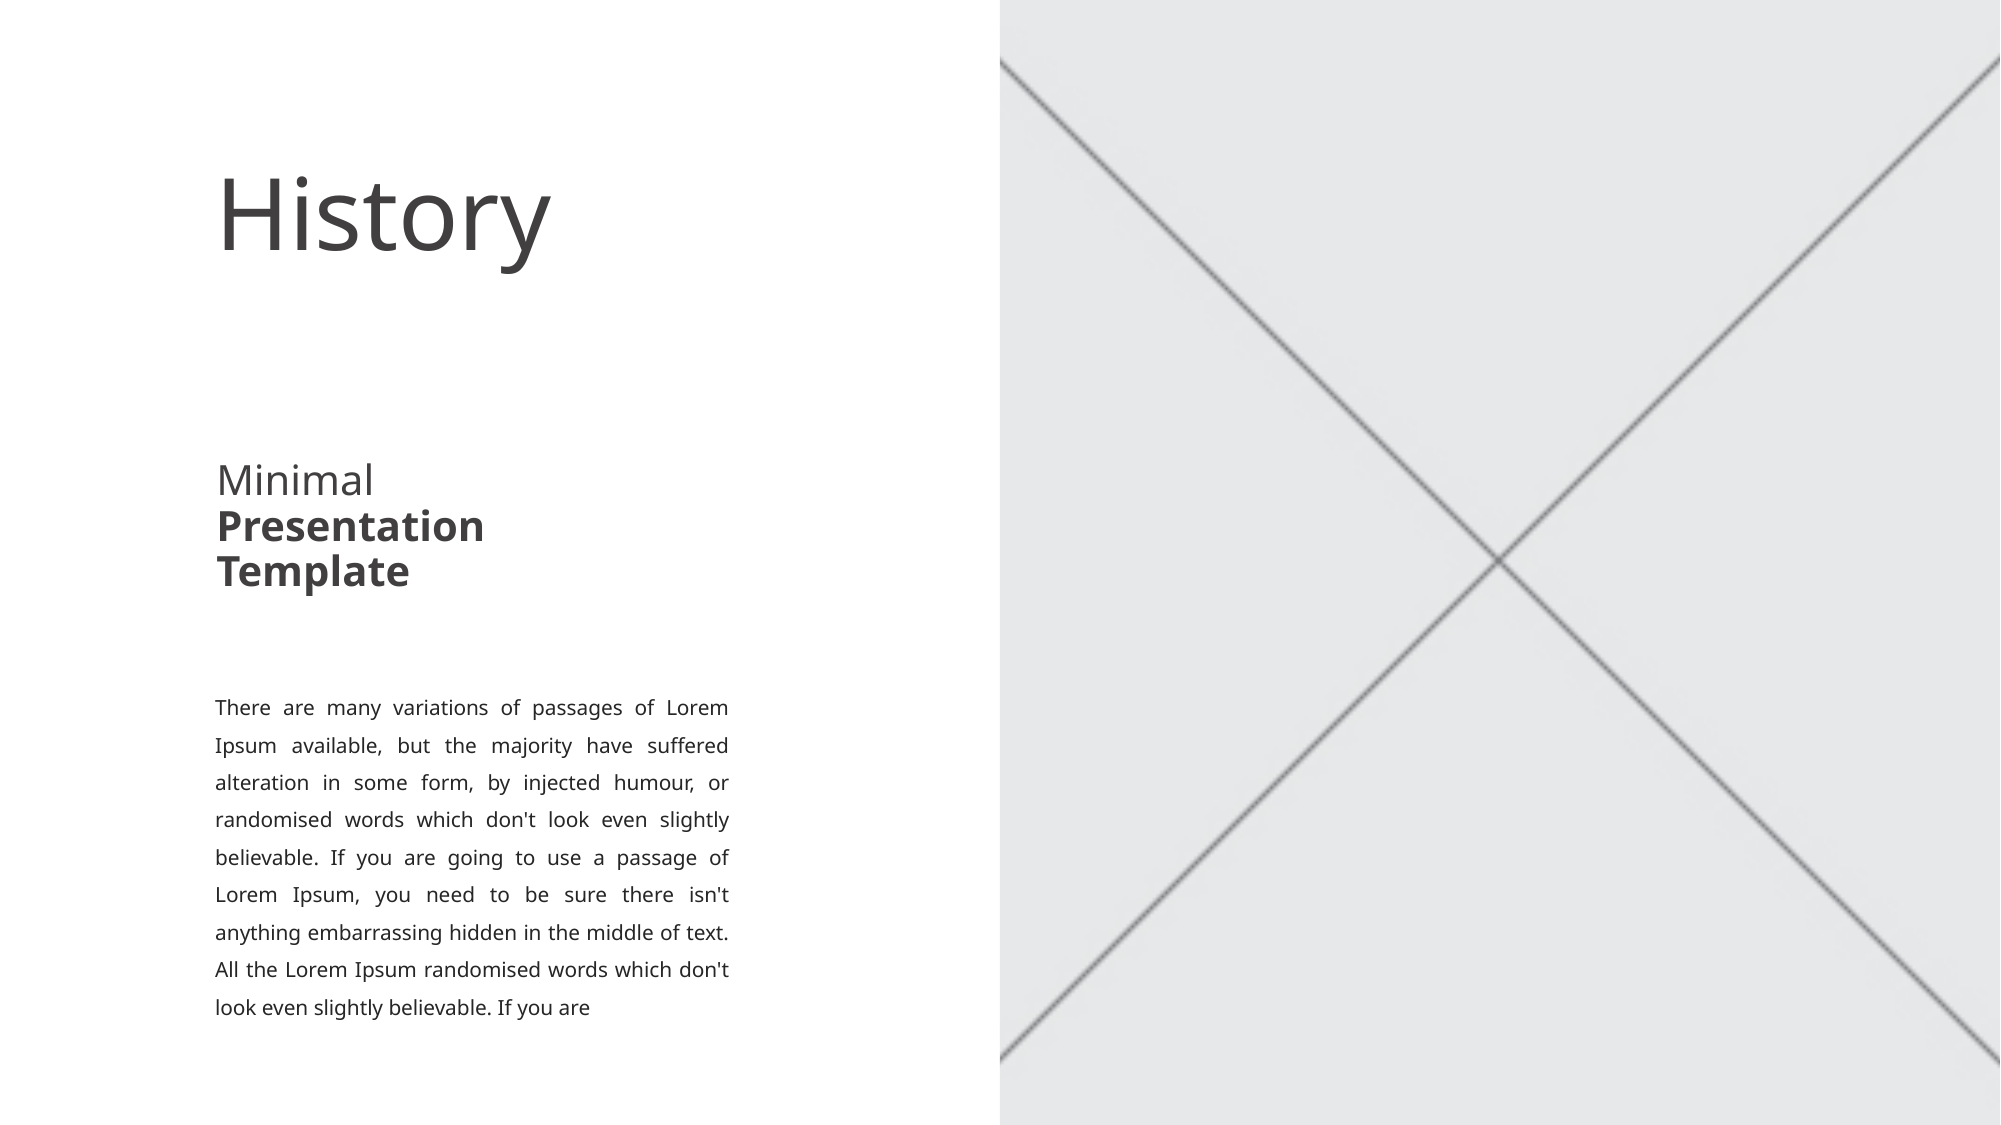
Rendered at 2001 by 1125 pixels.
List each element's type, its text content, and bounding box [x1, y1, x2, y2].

text_box History [199, 121, 962, 300]
text_box Minimal [201, 446, 543, 492]
picture [999, 0, 2000, 1125]
text_box Presentation [201, 492, 543, 537]
text_box There are many variations of passages of Lorem Ipsum available, but the majority have suffered alteration in some form, by injected humour, or randomised words which don't look even slightly believable. If you are going to use a passage of Lorem Ipsum, you need to be sure there isn't anything embarrassing hidden in the middle of text. All the Lorem Ipsum randomised words which don't look even slightly believable. If you are [200, 674, 744, 1027]
text_box Template [201, 537, 543, 603]
